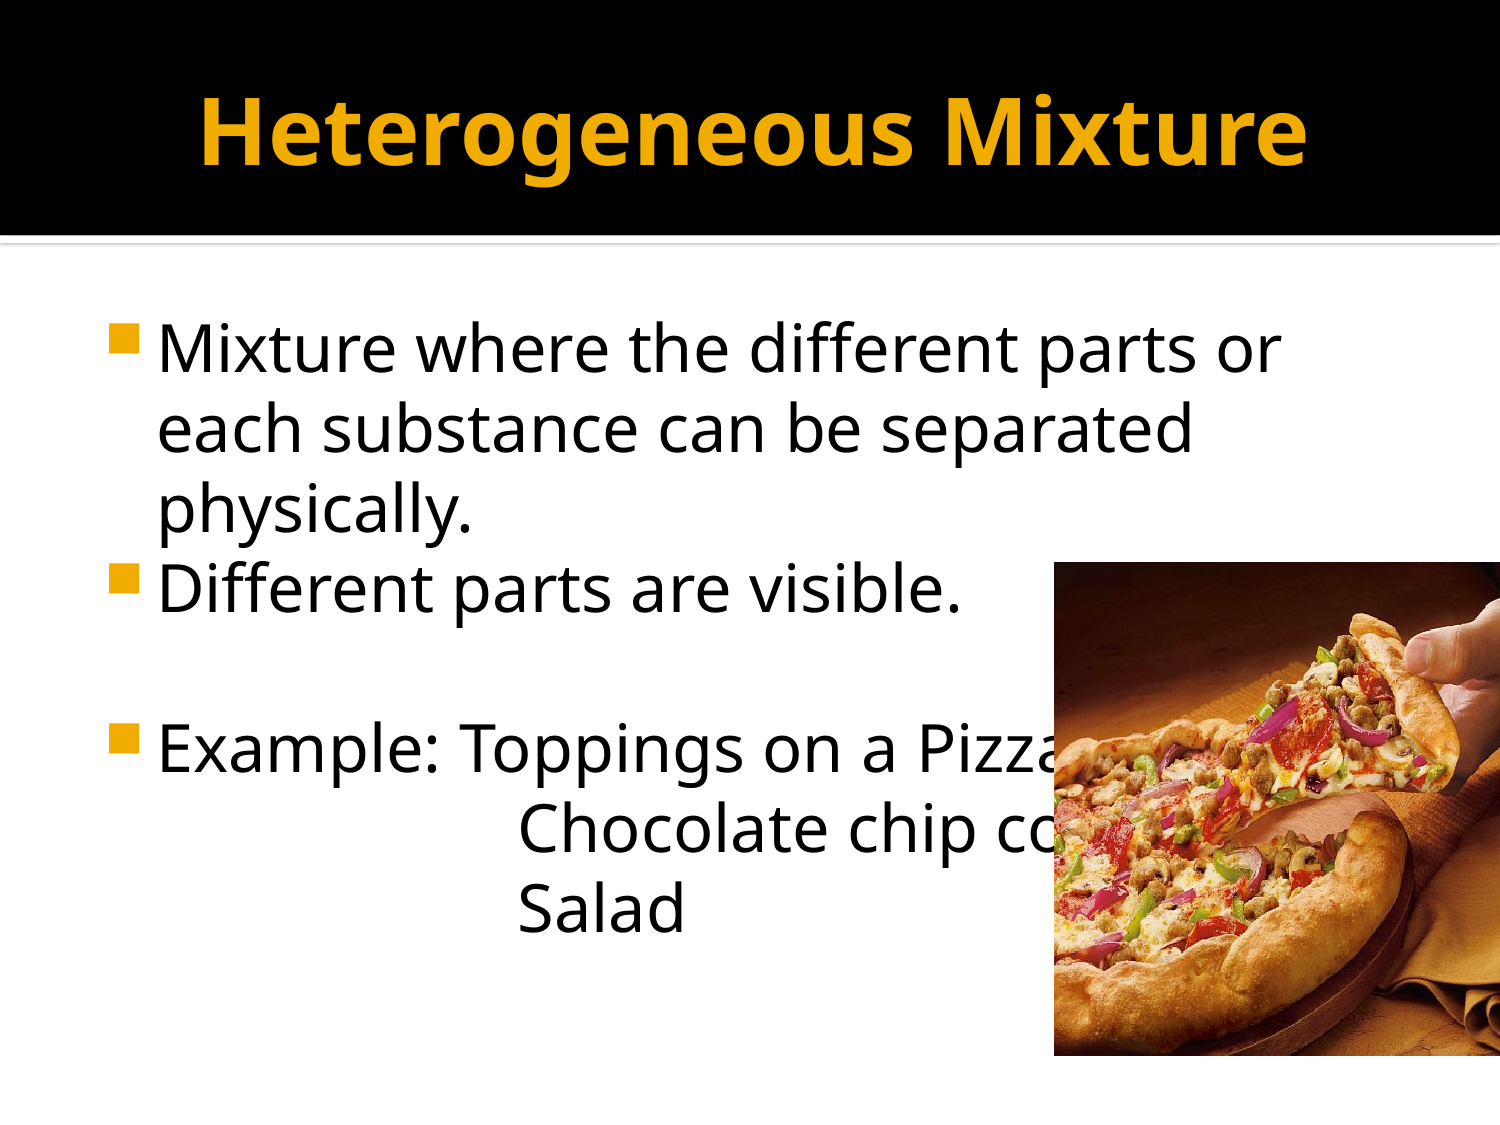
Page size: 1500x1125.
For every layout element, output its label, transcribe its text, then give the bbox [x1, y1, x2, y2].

picture [1054, 562, 1500, 1056]
title Heterogeneous Mixture [75, 25, 1425, 231]
list Mixture where the different parts or each substance can be separated physically. Different parts are visible. Example: Toppings on a Pizza Chocolate chip cookie Salad [75, 291, 1425, 1050]
